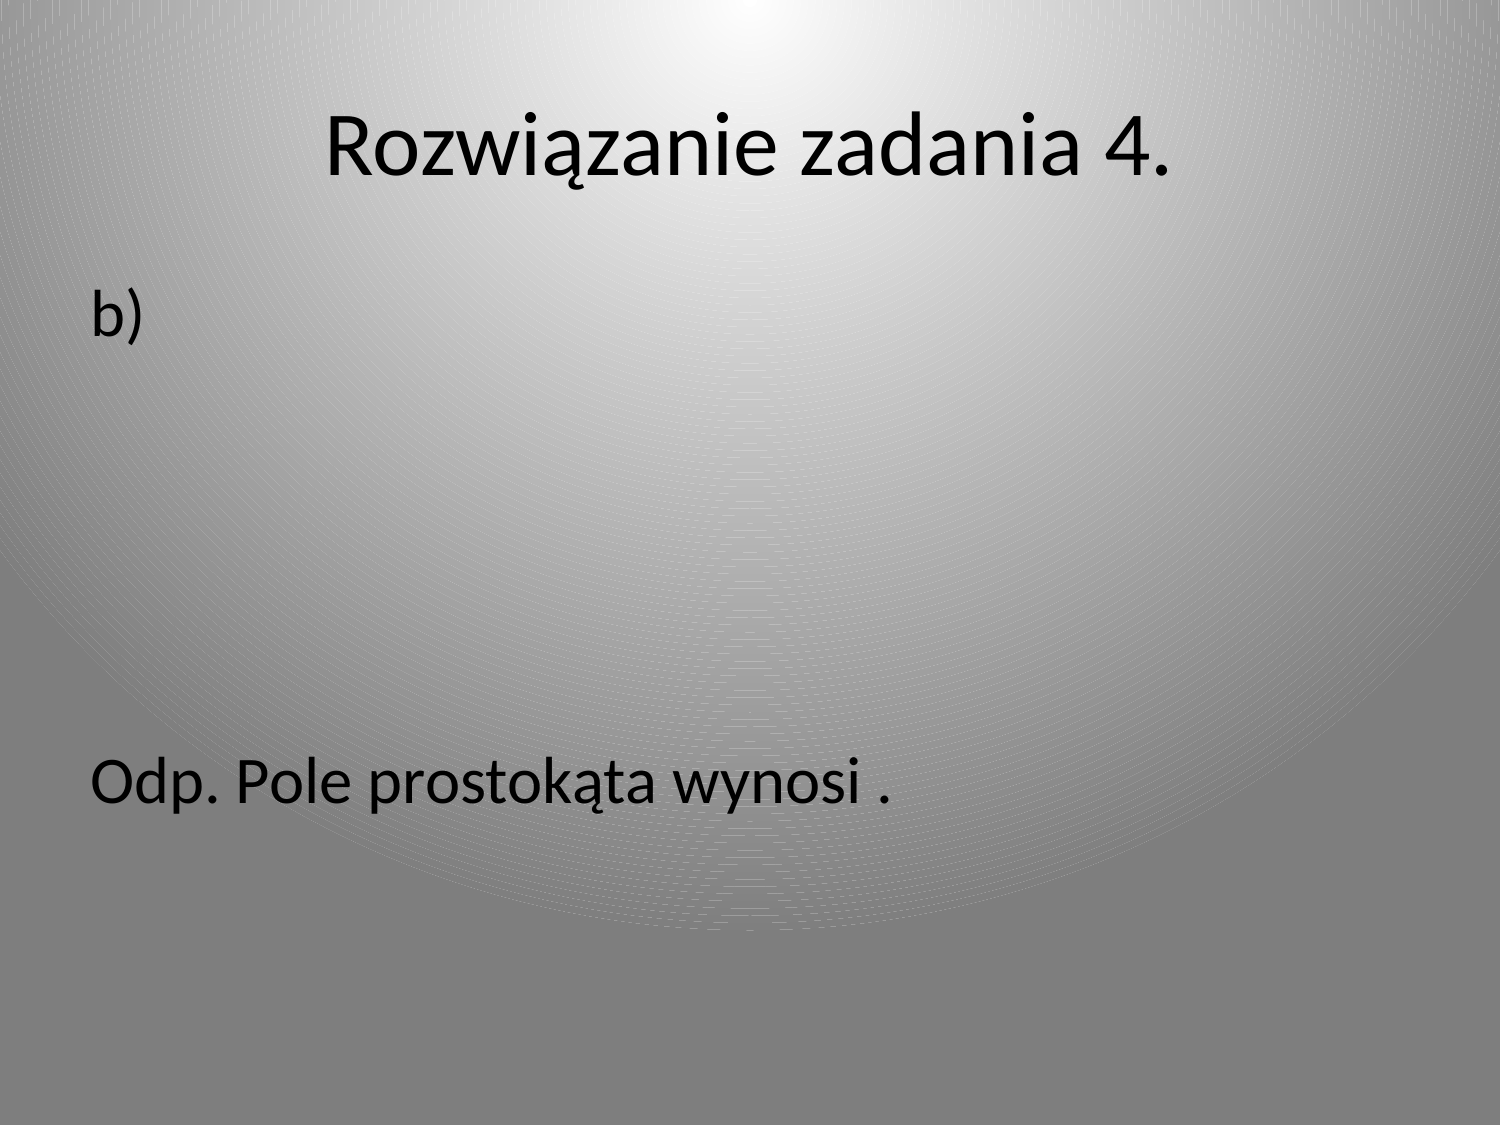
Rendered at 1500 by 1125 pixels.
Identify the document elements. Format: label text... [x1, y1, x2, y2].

title Rozwiązanie zadania 4. [75, 45, 1425, 233]
